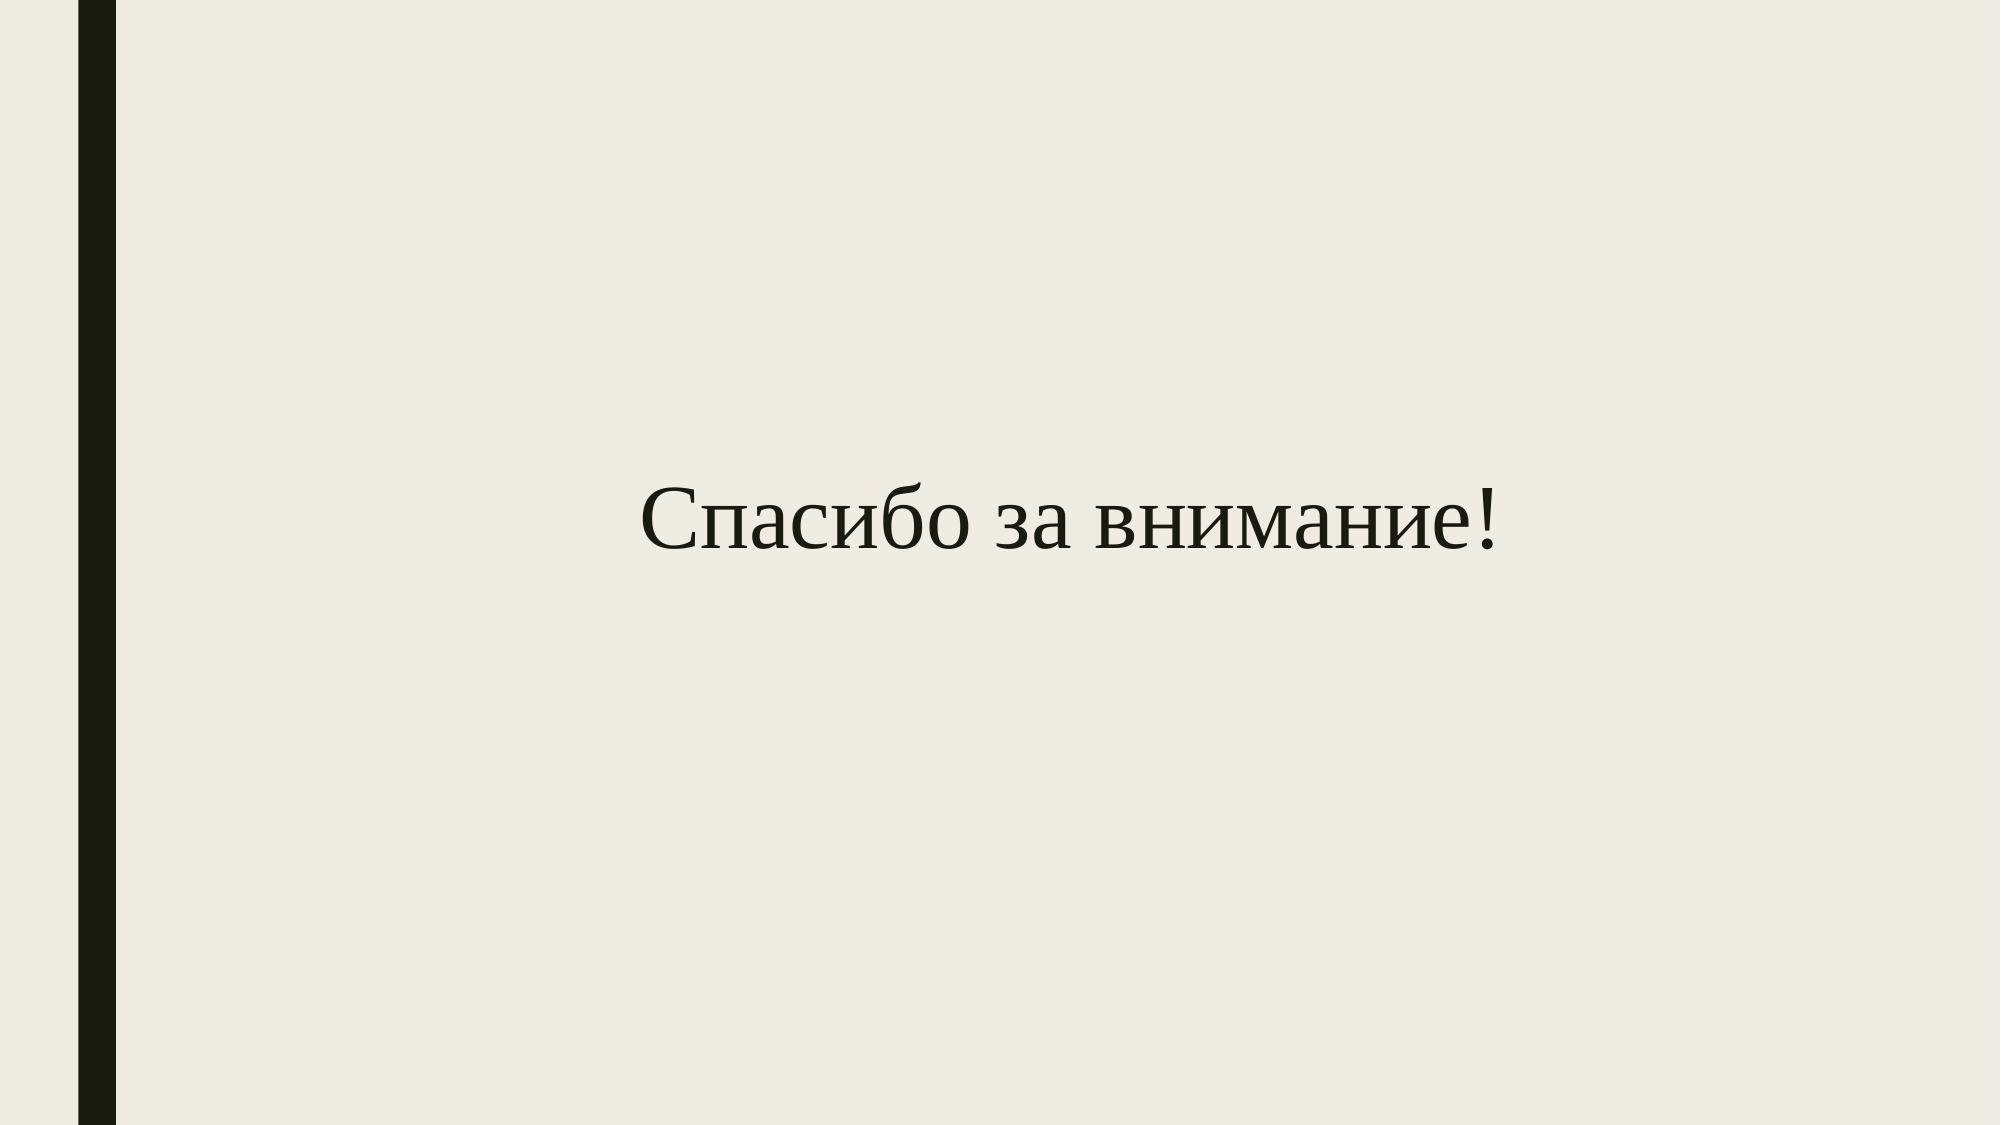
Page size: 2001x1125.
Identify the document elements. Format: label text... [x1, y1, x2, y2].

title Спасибо за внимание! [284, 462, 1860, 707]
